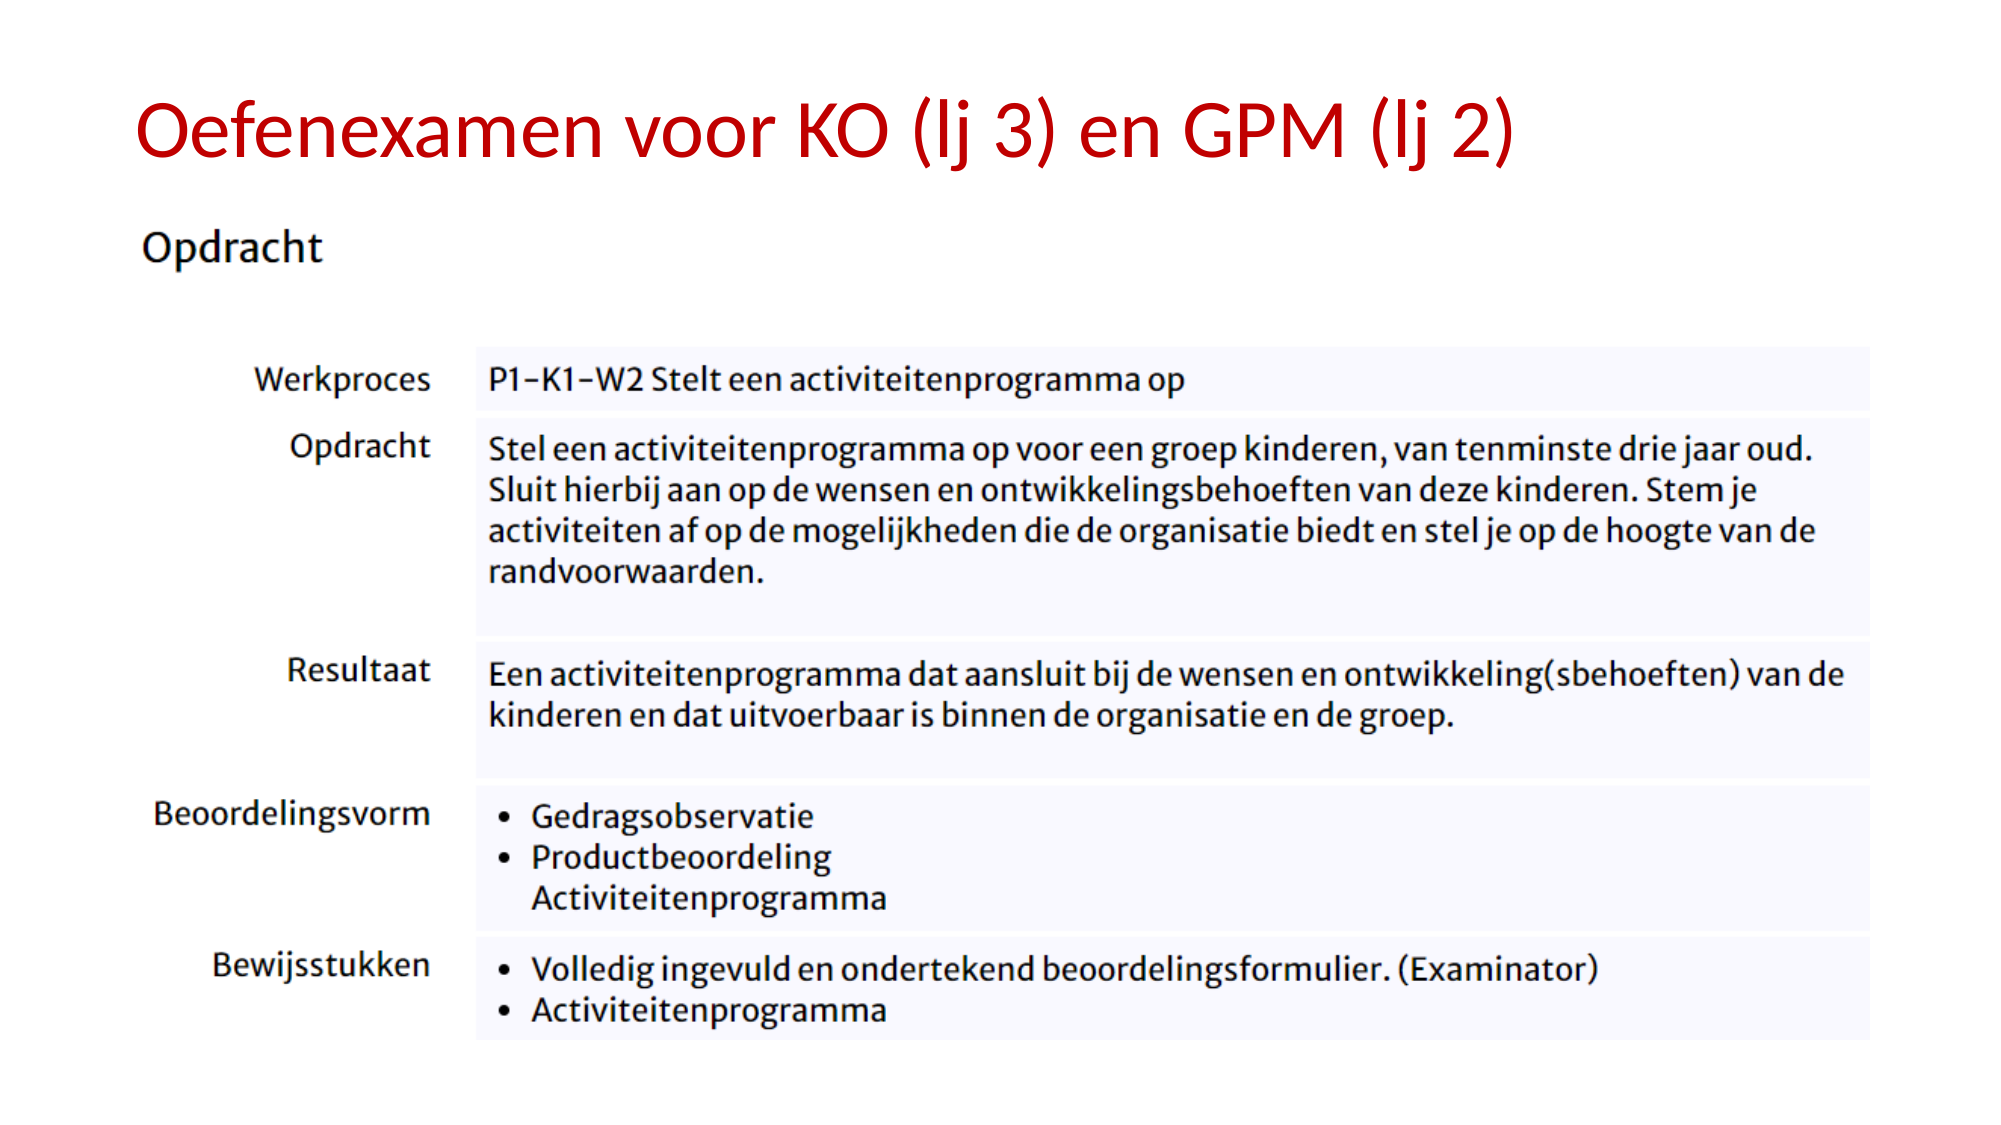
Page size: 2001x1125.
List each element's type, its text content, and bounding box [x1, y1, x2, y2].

picture [100, 199, 1870, 1040]
text_box Oefenexamen voor KO (lj 3) en GPM (lj 2) [33, 66, 1621, 182]
